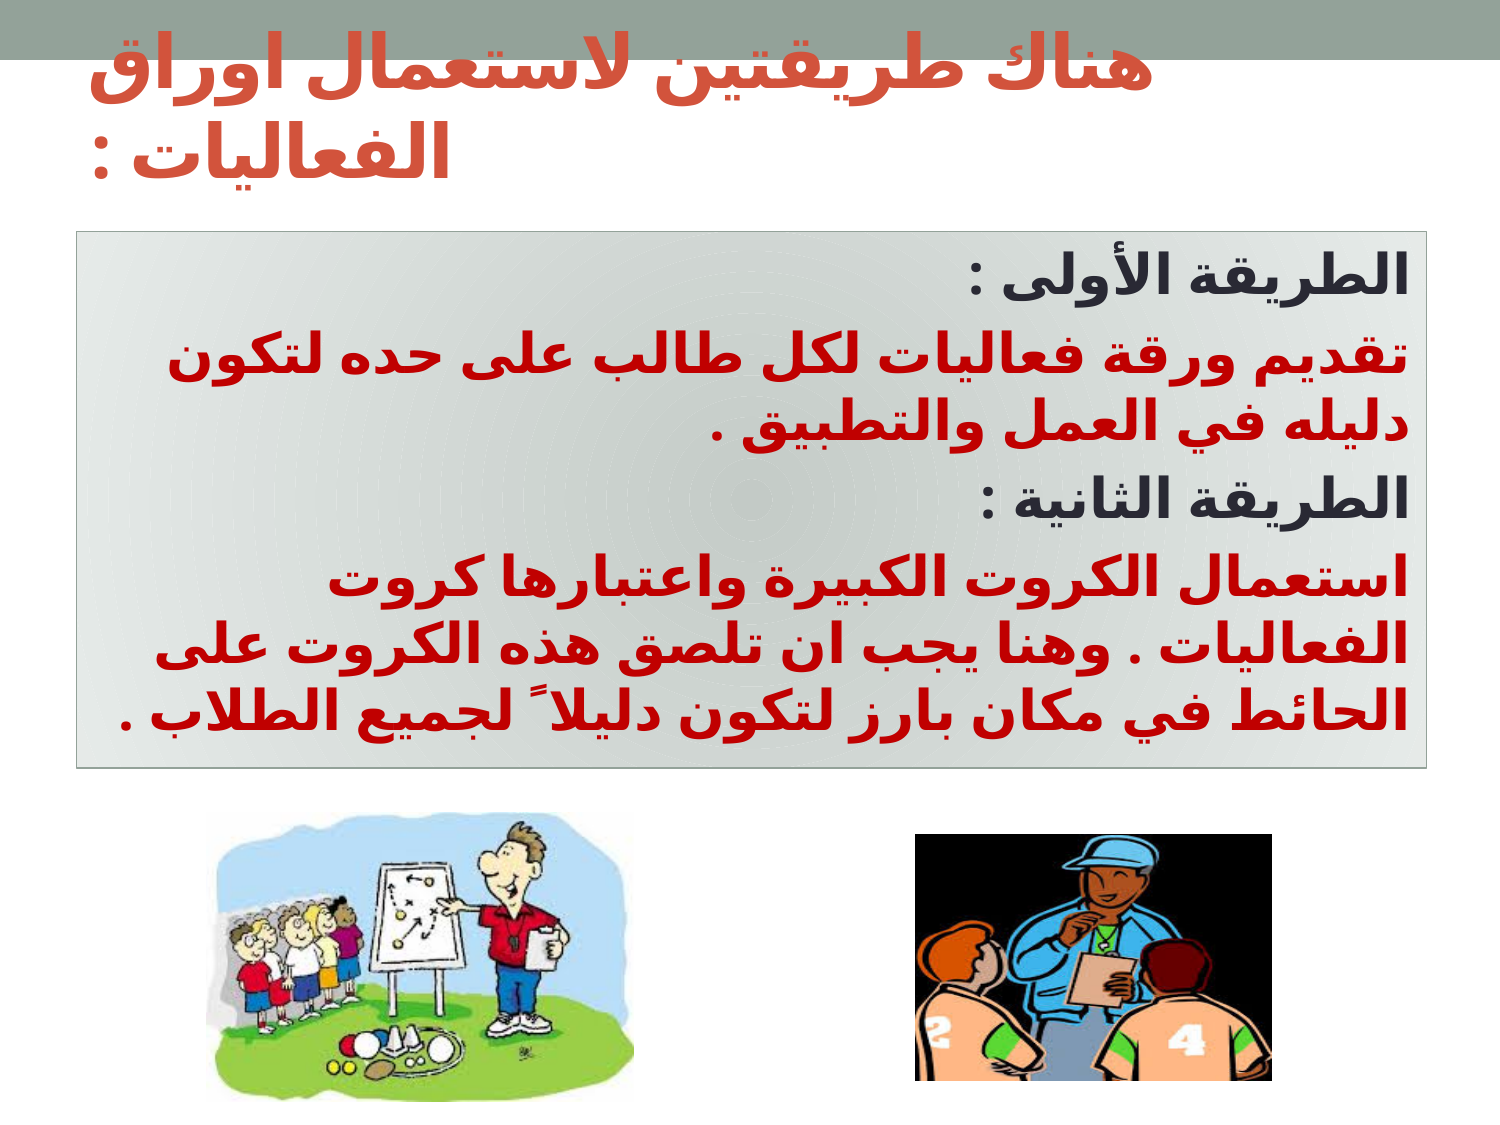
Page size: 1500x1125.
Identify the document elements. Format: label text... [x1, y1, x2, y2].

picture [206, 812, 634, 1103]
picture [915, 833, 1272, 1081]
title هناك طريقتين لاستعمال اوراق الفعاليات : [75, 0, 1425, 209]
list الطريقة الأولى : تقديم ورقة فعاليات لكل طالب على حده لتكون دليله في العمل والتطبيق . الطريقة الثانية : استعمال الكروت الكبيرة واعتبارها كروت الفعاليات . وهنا يجب ان تلصق هذه الكروت على الحائط في مكان بارز لتكون دليلا ً لجميع الطلاب . [76, 231, 1427, 769]
